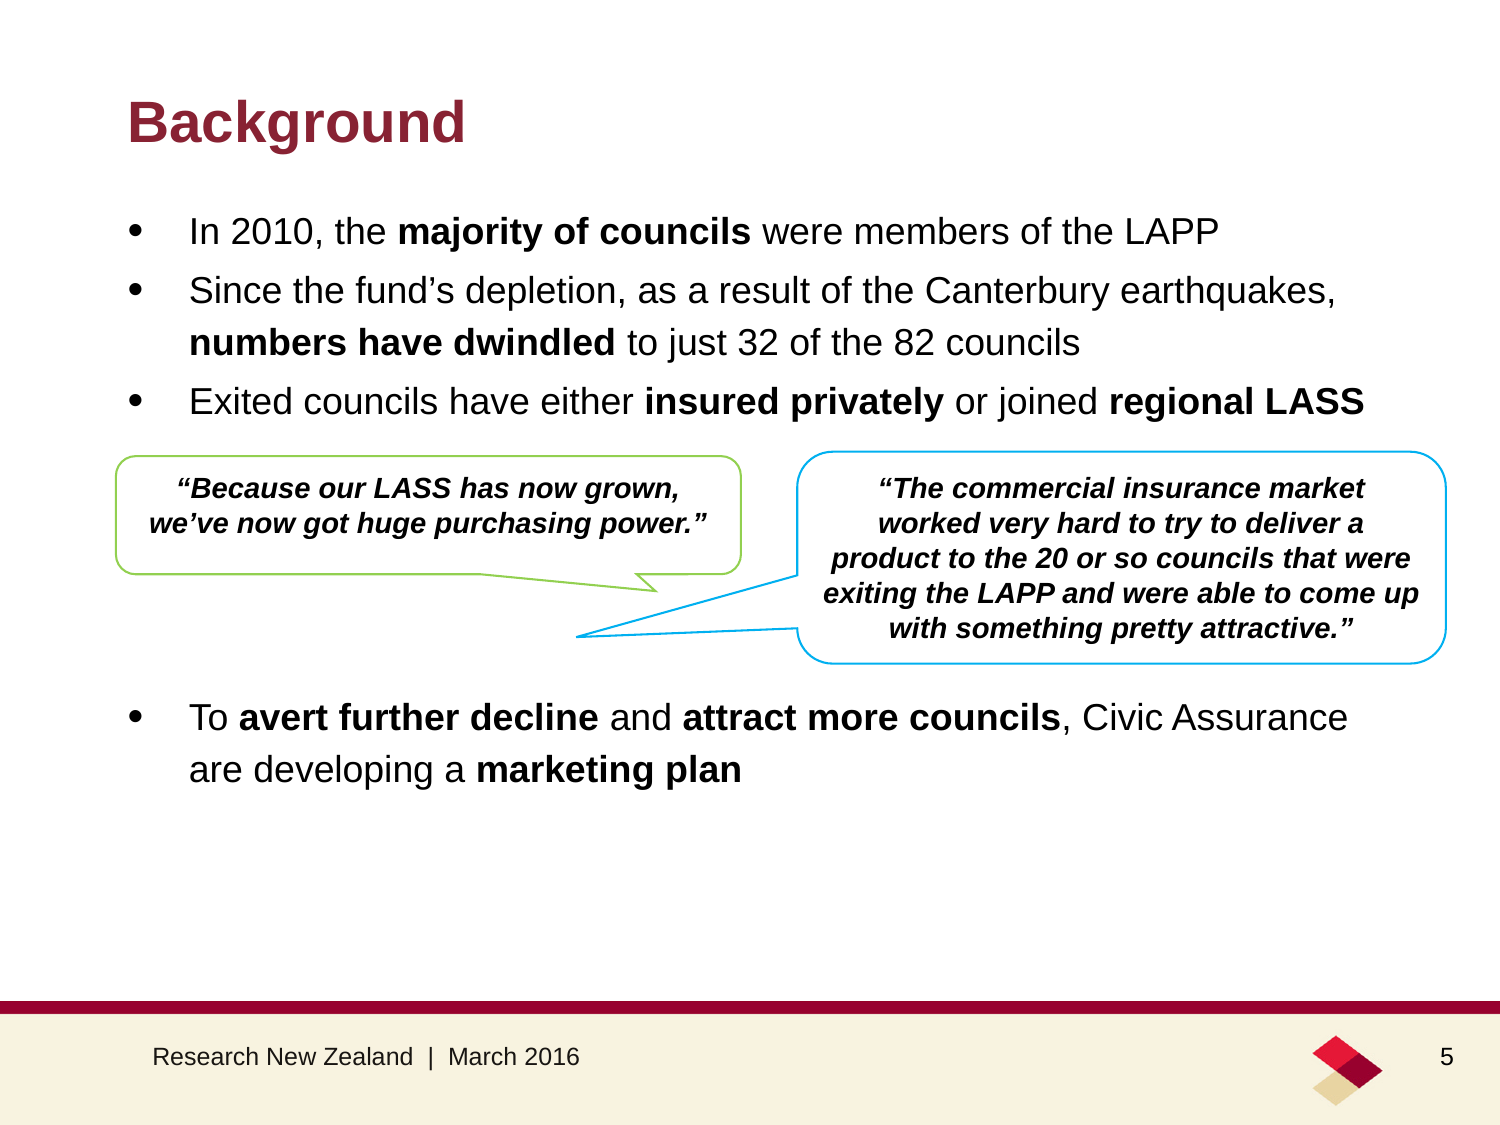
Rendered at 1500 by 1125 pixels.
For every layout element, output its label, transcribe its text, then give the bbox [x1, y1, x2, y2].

picture [0, 999, 1500, 1125]
text_box “The commercial insurance market worked very hard to try to deliver a product to the 20 or so councils that were exiting the LAPP and were able to come up with something pretty attractive.” [576, 451, 1446, 664]
list In 2010, the majority of councils were members of the LAPP Since the fund’s depletion, as a result of the Canterbury earthquakes, numbers have dwindled to just 32 of the 82 councils Exited councils have either insured privately or joined regional LASS To avert further decline and attract more councils, Civic Assurance are developing a marketing plan [112, 192, 1388, 931]
text_box “Because our LASS has now grown, we’ve now got huge purchasing power.” [115, 456, 741, 592]
title Background [112, 50, 1388, 188]
